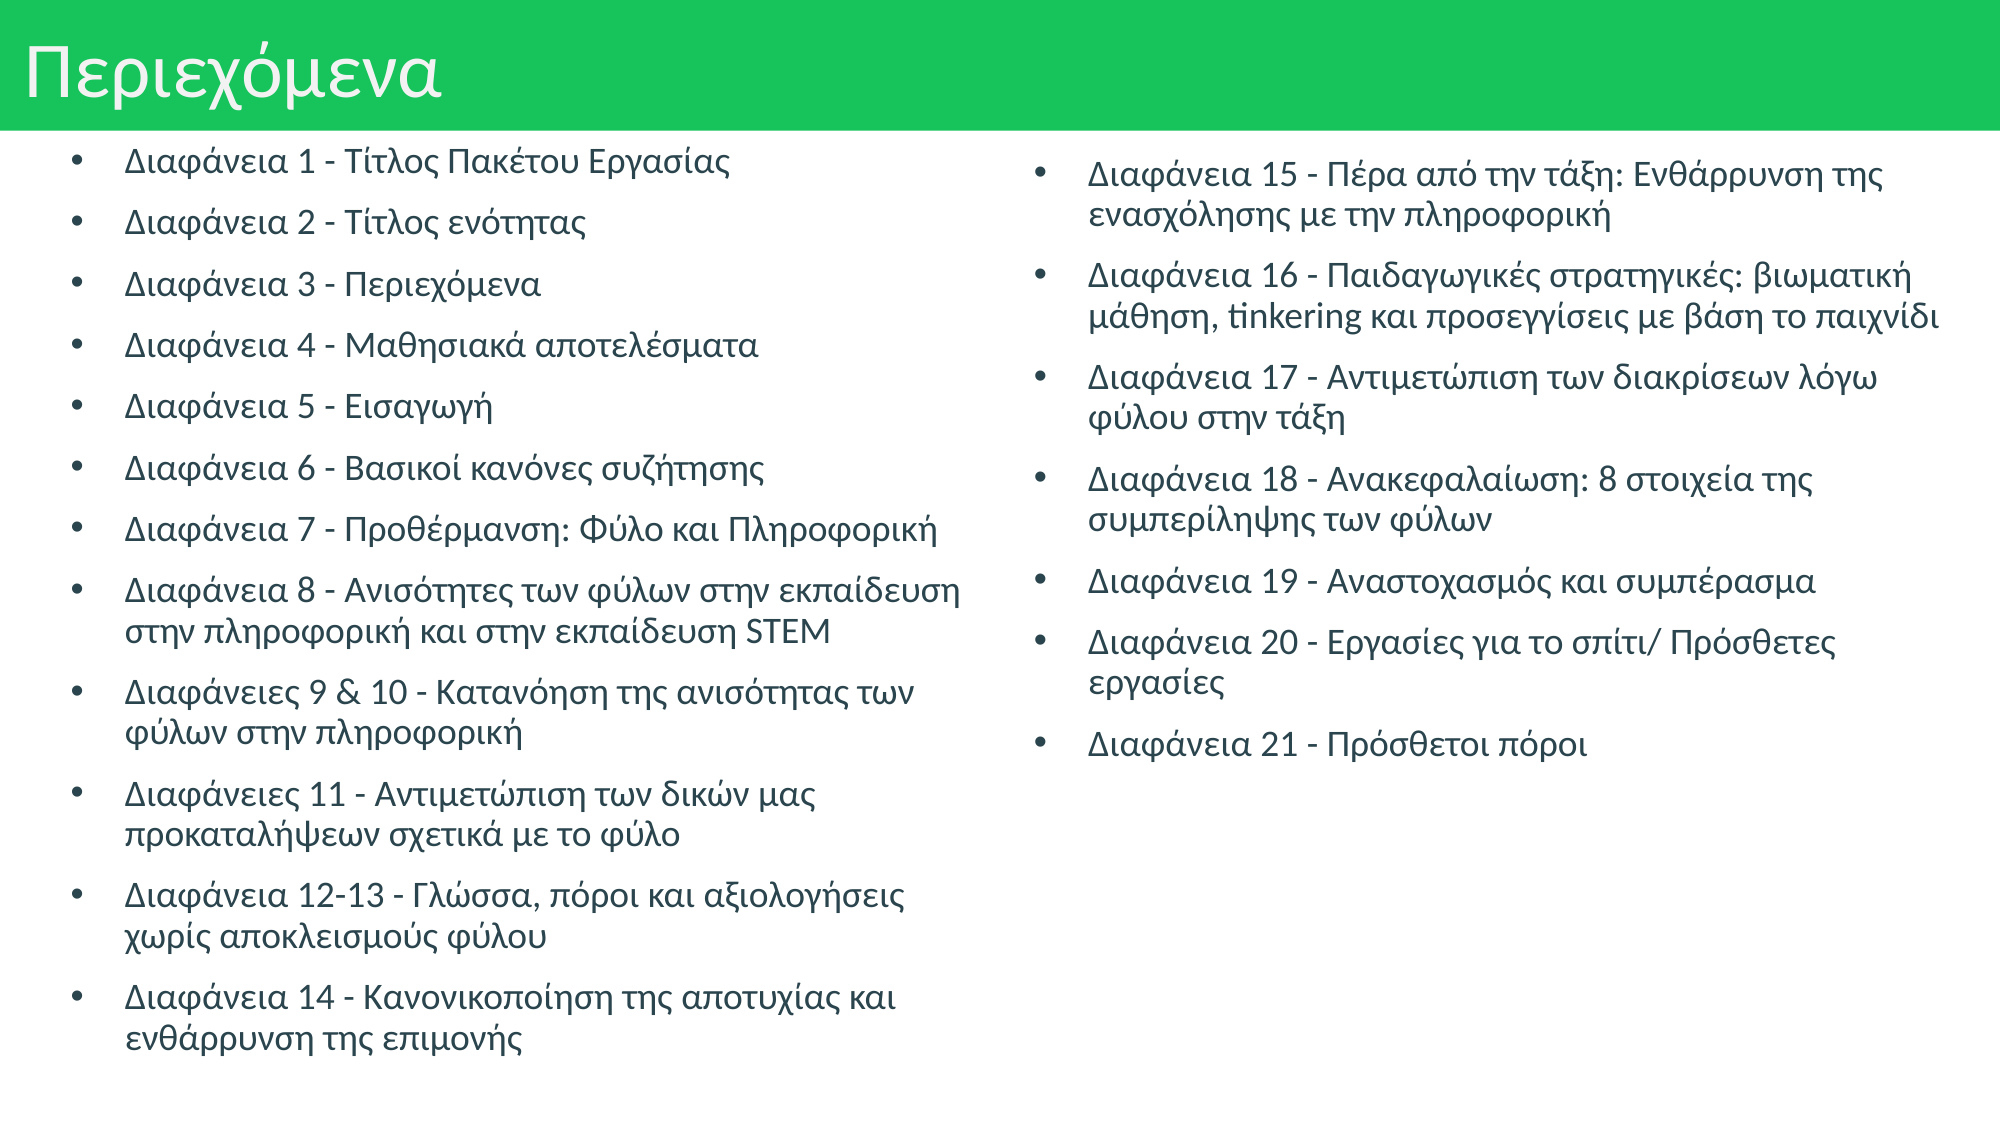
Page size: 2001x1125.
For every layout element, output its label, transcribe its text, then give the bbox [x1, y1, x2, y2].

list Διαφάνεια 15 - Πέρα από την τάξη: Ενθάρρυνση της ενασχόλησης με την πληροφορική Διαφάνεια 16 - Παιδαγωγικές στρατηγικές: βιωματική μάθηση, tinkering και προσεγγίσεις με βάση το παιχνίδι Διαφάνεια 17 - Αντιμετώπιση των διακρίσεων λόγω φύλου στην τάξη Διαφάνεια 18 - Ανακεφαλαίωση: 8 στοιχεία της συμπερίληψης των φύλων Διαφάνεια 19 - Αναστοχασμός και συμπέρασμα Διαφάνεια 20 - Εργασίες για το σπίτι/ Πρόσθετες εργασίες Διαφάνεια 21 - Πρόσθετοι πόροι [979, 146, 1988, 1110]
title Περιεχόμενα [16, 13, 1976, 131]
list Διαφάνεια 1 - Τίτλος Πακέτου Εργασίας Διαφάνεια 2 - Τίτλος ενότητας Διαφάνεια 3 - Περιεχόμενα Διαφάνεια 4 - Μαθησιακά αποτελέσματα Διαφάνεια 5 - Εισαγωγή Διαφάνεια 6 - Βασικοί κανόνες συζήτησης Διαφάνεια 7 - Προθέρμανση: Φύλο και Πληροφορική Διαφάνεια 8 - Ανισότητες των φύλων στην εκπαίδευση στην πληροφορική και στην εκπαίδευση STEM Διαφάνειες 9 & 10 - Κατανόηση της ανισότητας των φύλων στην πληροφορική Διαφάνειες 11 - Αντιμετώπιση των δικών μας προκαταλήψεων σχετικά με το φύλο Διαφάνεια 12-13 - Γλώσσα, πόροι και αξιολογήσεις χωρίς αποκλεισμούς φύλου Διαφάνεια 14 - Κανονικοποίηση της αποτυχίας και ενθάρρυνση της επιμονής [16, 133, 980, 1097]
